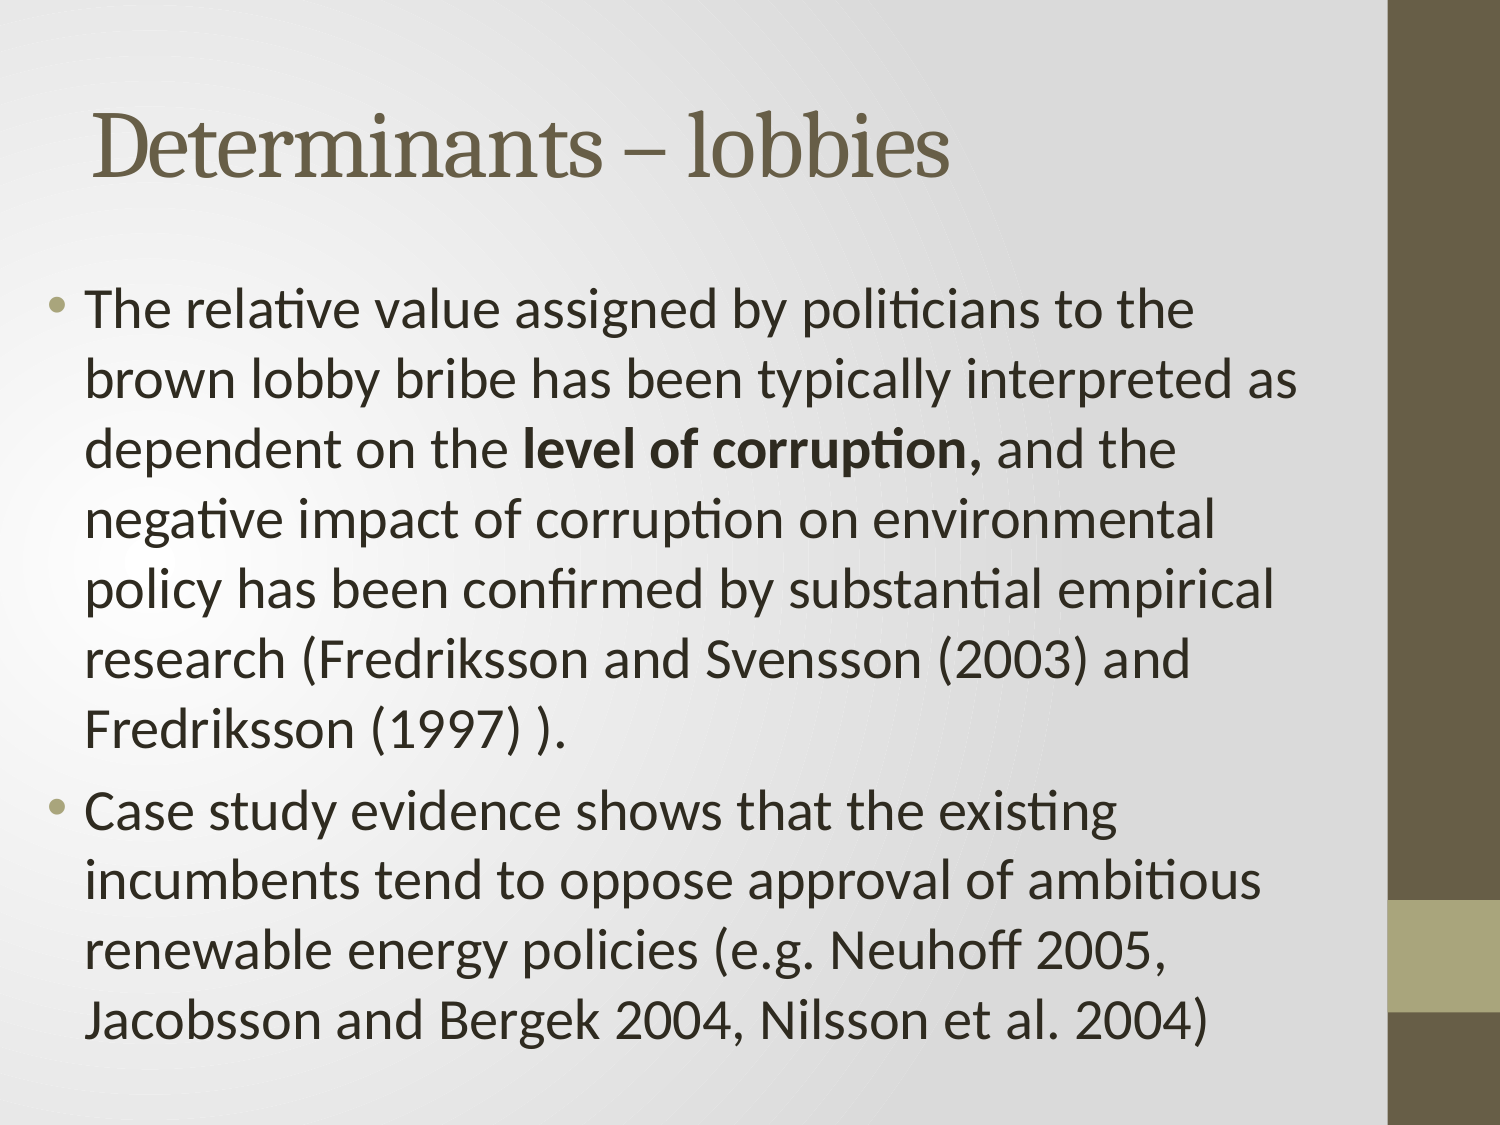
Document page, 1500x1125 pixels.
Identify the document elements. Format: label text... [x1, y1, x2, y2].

title Determinants – lobbies [75, 45, 1325, 233]
list The relative value assigned by politicians to the brown lobby bribe has been typically interpreted as dependent on the level of corruption, and the negative impact of corruption on environmental policy has been confirmed by substantial empirical research (Fredriksson and Svensson (2003) and Fredriksson (1997) ). Case study evidence shows that the existing incumbents tend to oppose approval of ambitious renewable energy policies (e.g. Neuhoff 2005, Jacobsson and Bergek 2004, Nilsson et al. 2004) [12, 262, 1360, 1050]
